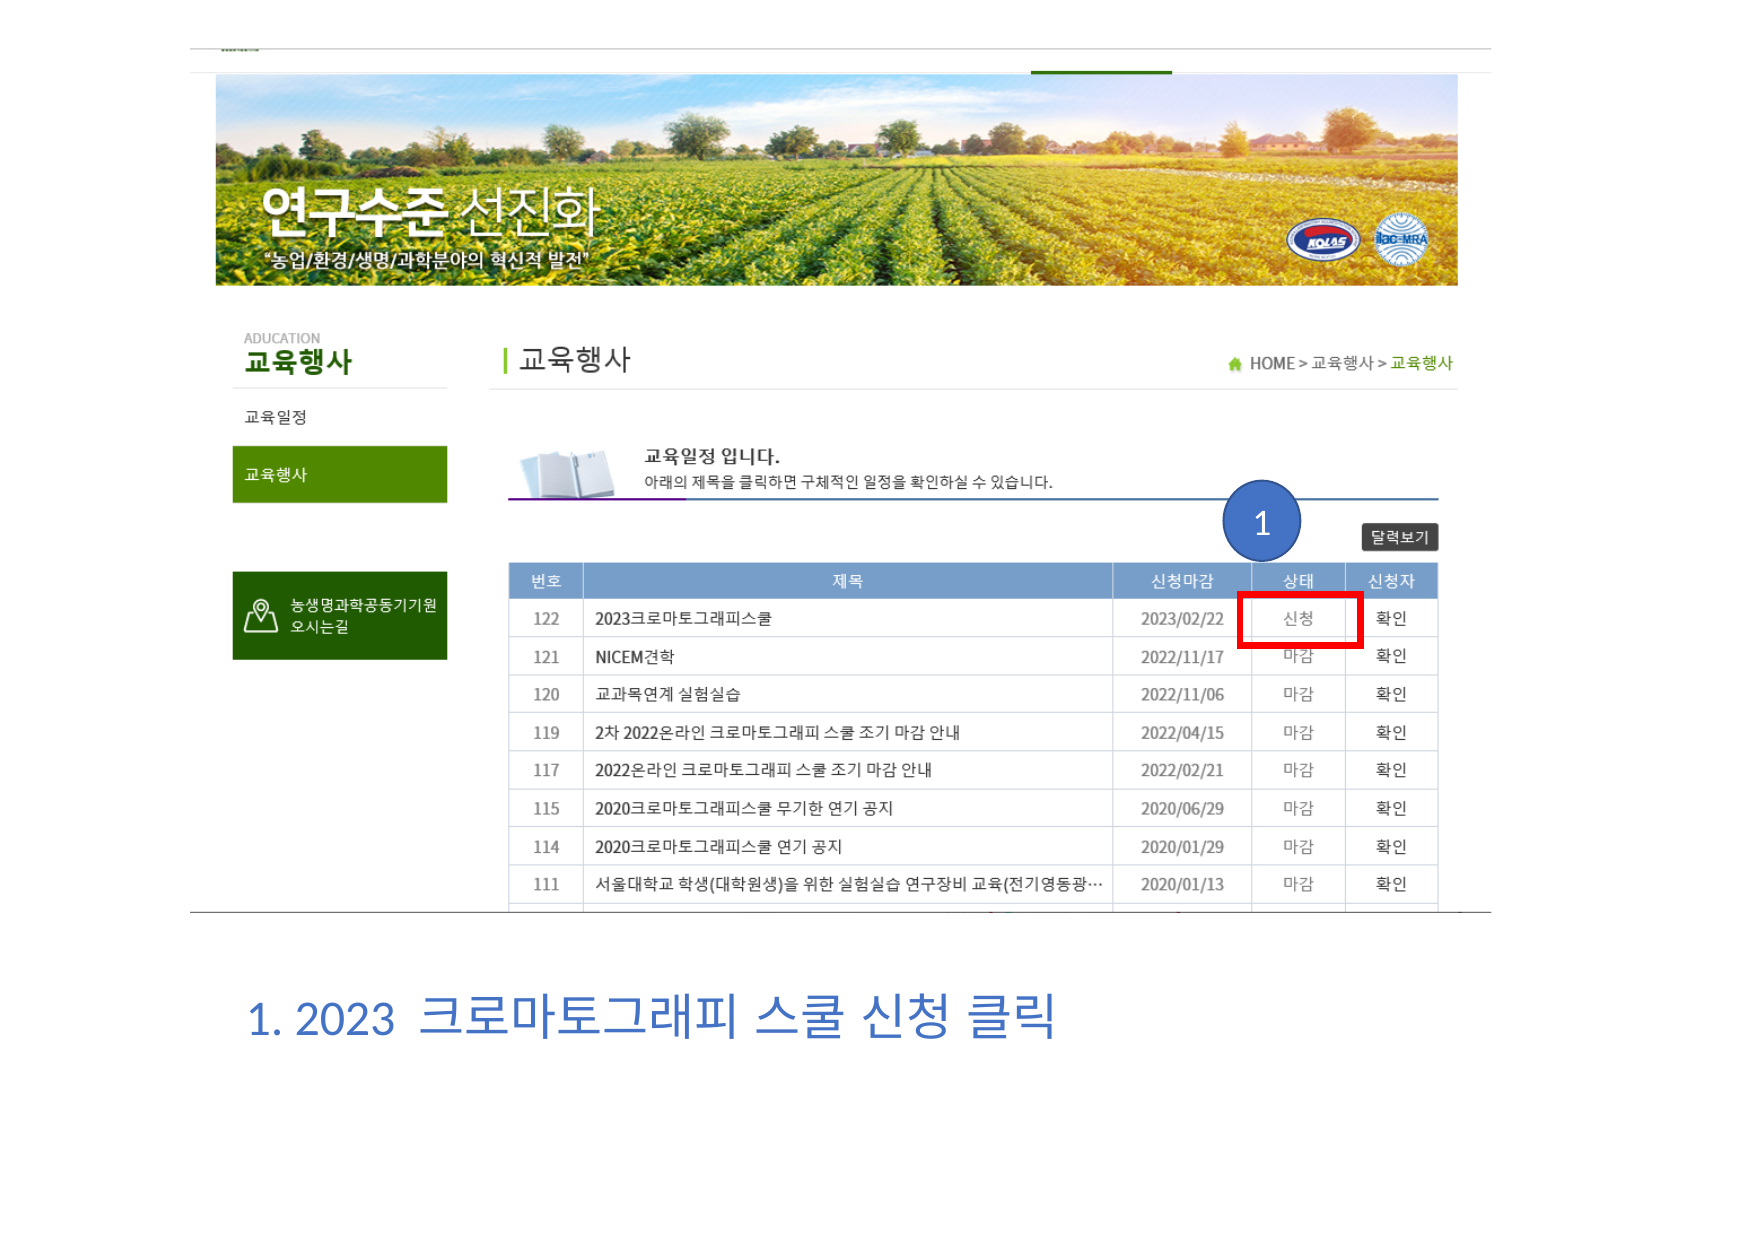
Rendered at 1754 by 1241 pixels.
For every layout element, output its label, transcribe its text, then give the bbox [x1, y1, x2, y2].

text_box 1. 2023 크로마토그래피 스쿨 신청 클릭 [219, 978, 1610, 1053]
picture [190, 48, 1492, 913]
